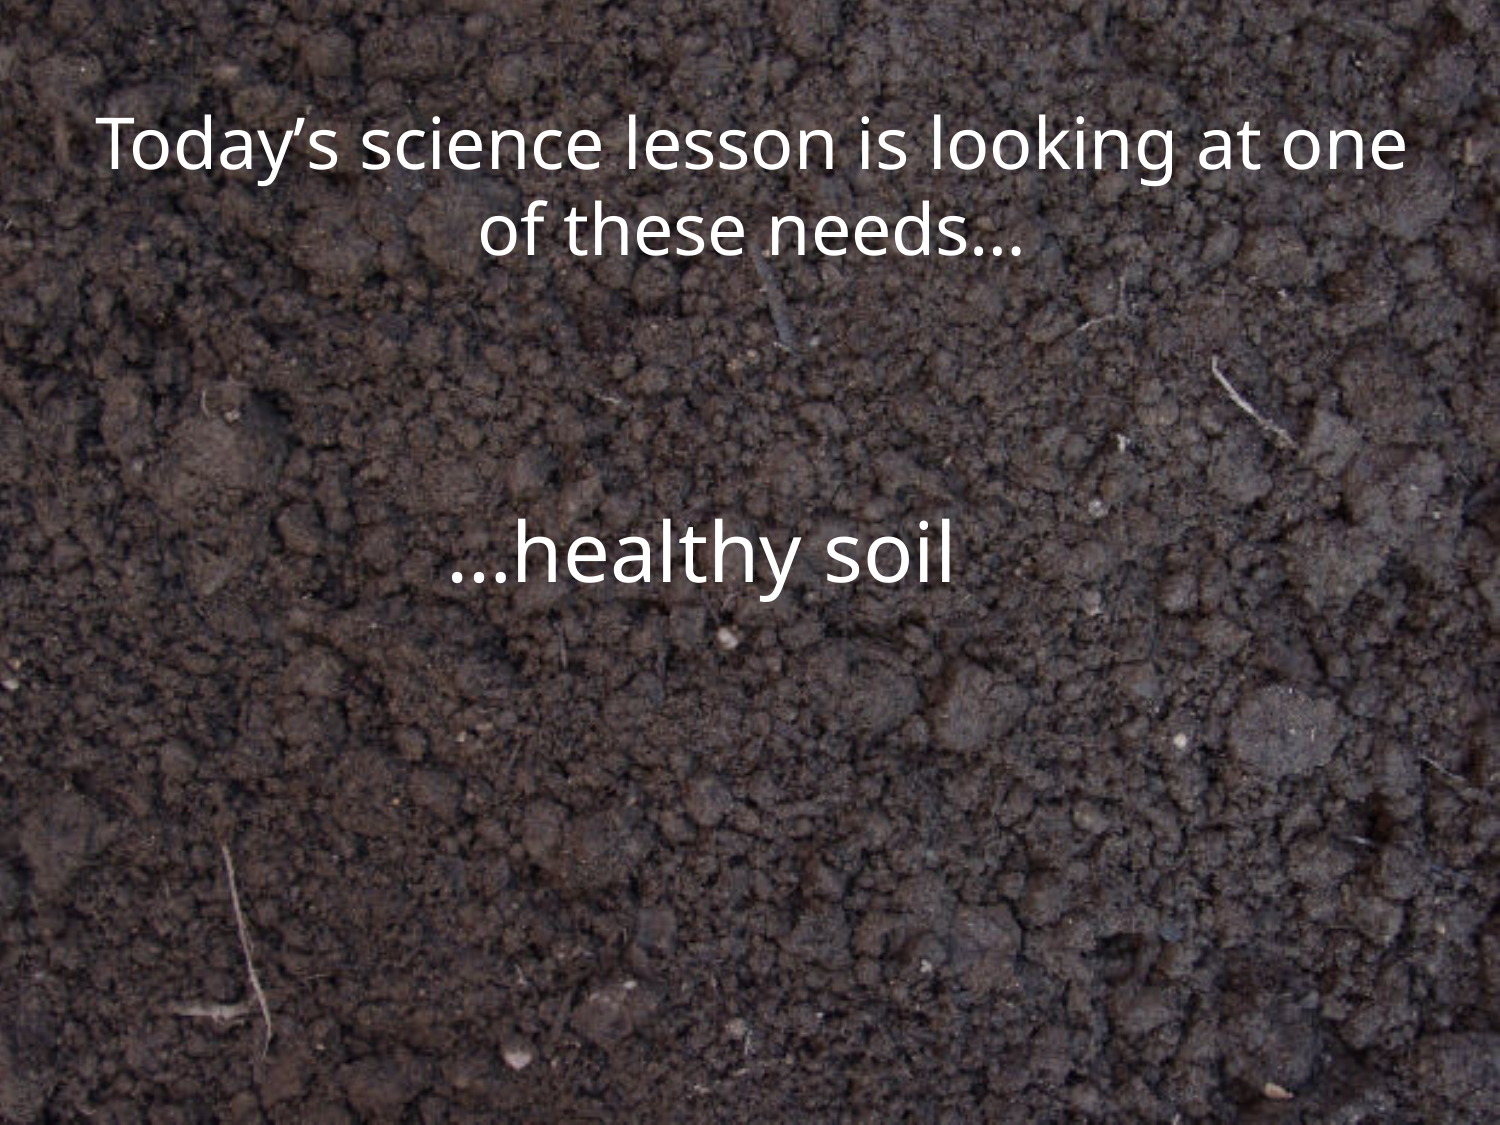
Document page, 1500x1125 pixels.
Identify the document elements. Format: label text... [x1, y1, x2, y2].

title Today’s science lesson is looking at one of these needs… [76, 90, 1427, 278]
list …healthy soil [430, 491, 1094, 752]
picture [0, 0, 1500, 1125]
